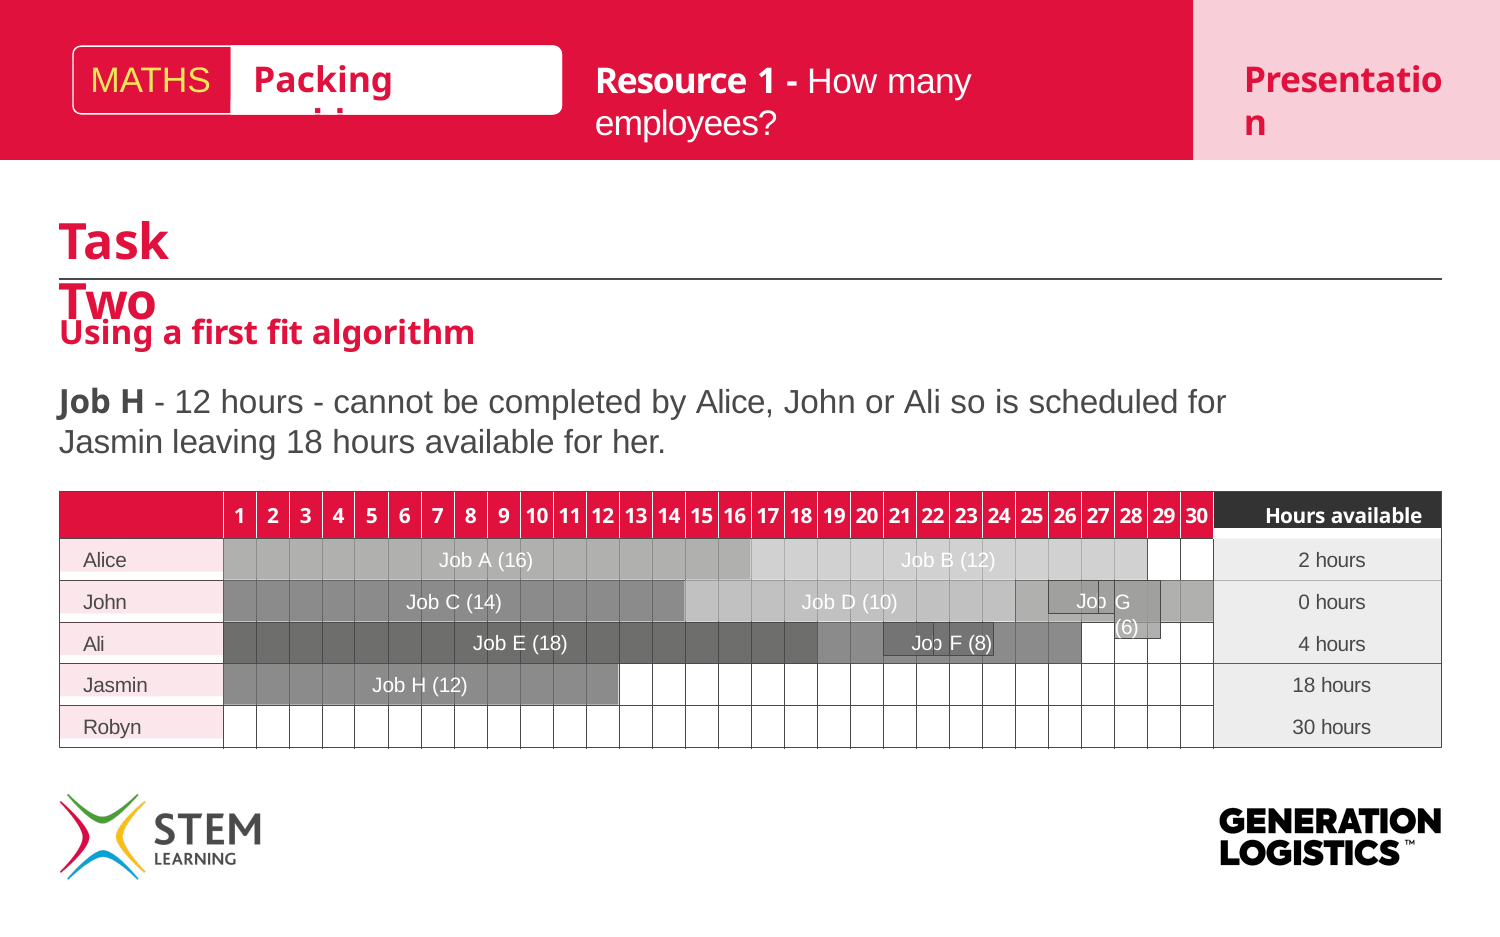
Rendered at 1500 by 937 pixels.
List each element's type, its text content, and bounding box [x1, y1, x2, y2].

picture [1219, 807, 1441, 866]
text_box Presentation [1241, 55, 1450, 143]
picture [59, 793, 261, 880]
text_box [58, 490, 1443, 750]
text_box [72, 46, 562, 114]
text_box Task Two [56, 207, 272, 309]
text_box Packing problems [231, 111, 561, 143]
title Resource 1 - How many employees? [592, 55, 1144, 215]
text_box Using a first fit algorithm Job H - 12 hours - cannot be completed by Alice, John or Ali so is scheduled for Jasmin leaving 18 hours available for her. [56, 309, 1332, 461]
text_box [223, 579, 1016, 622]
